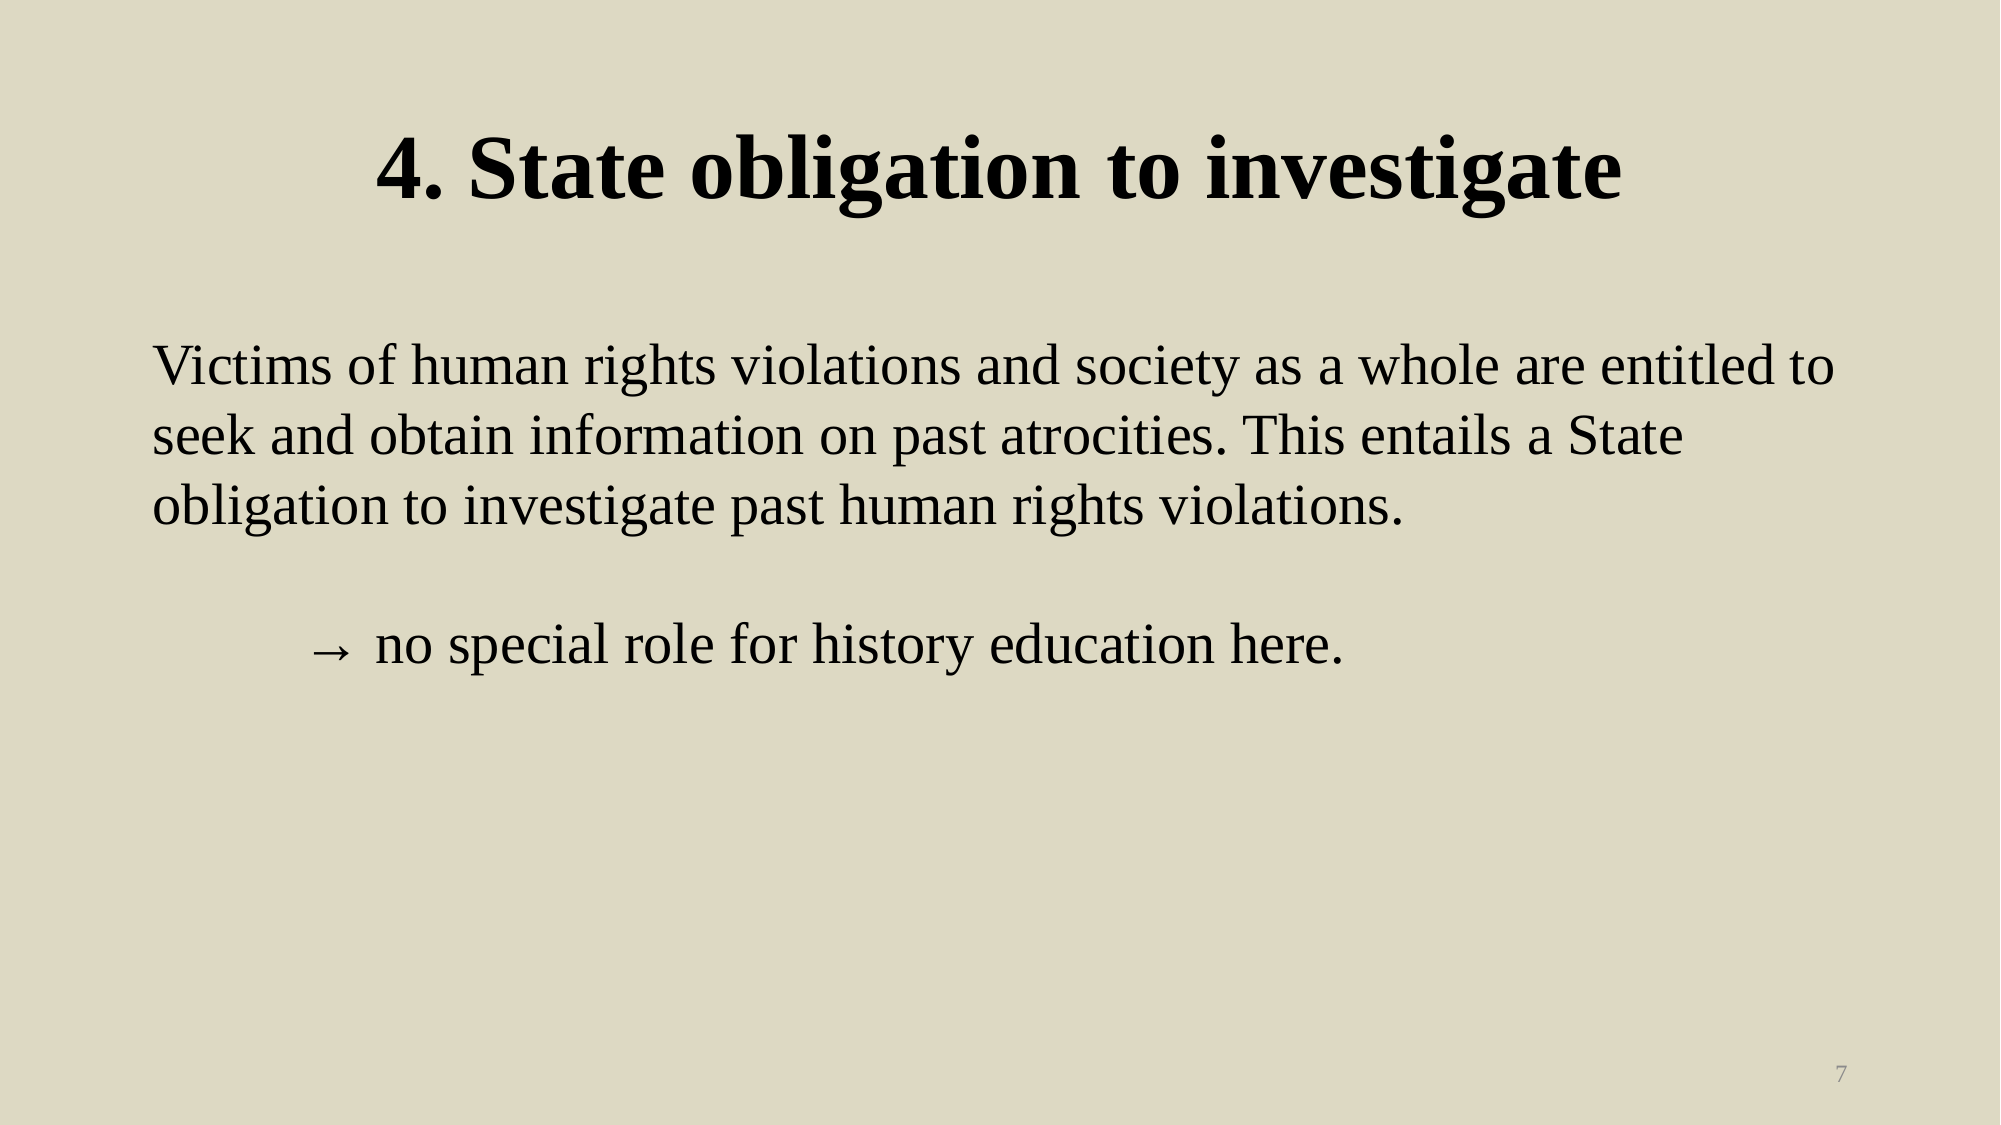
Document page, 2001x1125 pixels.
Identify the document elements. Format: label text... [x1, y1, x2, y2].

list Victims of human rights violations and society as a whole are entitled to seek and obtain information on past atrocities. This entails a State obligation to investigate past human rights violations. → no special role for history education here. [137, 248, 1863, 1014]
title 4. State obligation to investigate [137, 59, 1863, 248]
slide_number 7 [1412, 1042, 1863, 1103]
